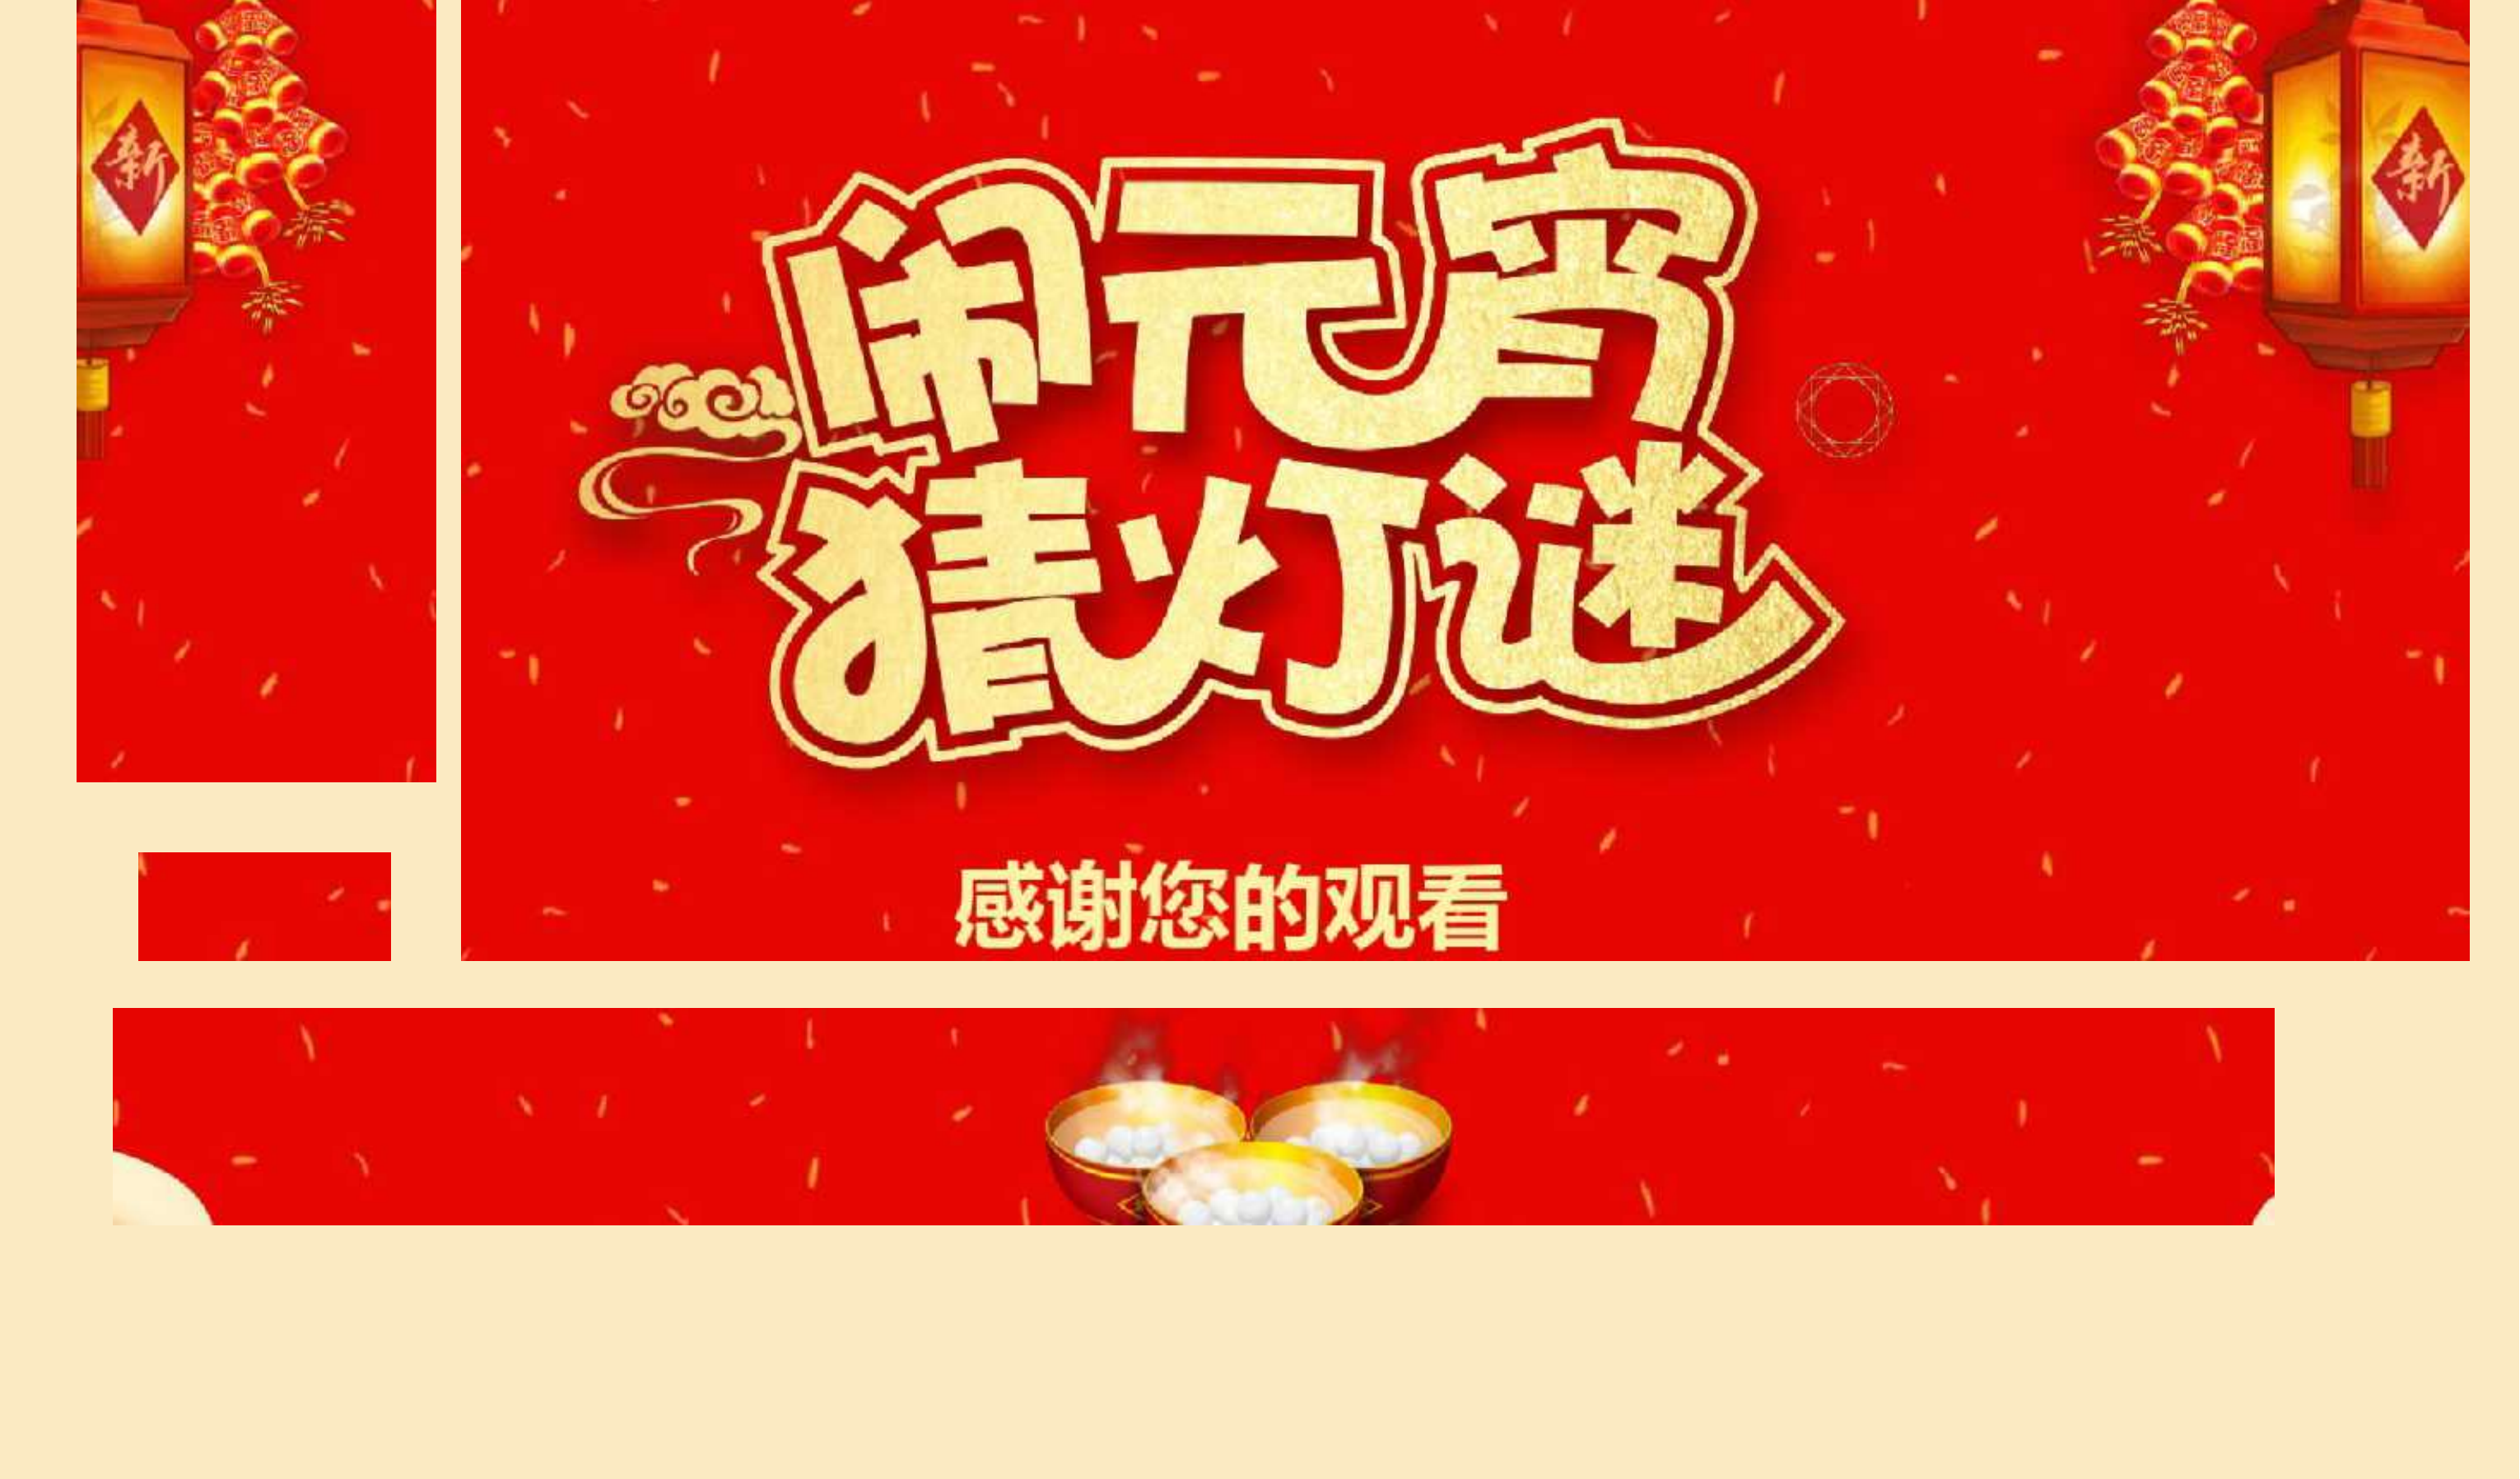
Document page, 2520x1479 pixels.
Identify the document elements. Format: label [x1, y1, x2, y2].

picture [113, 1008, 2275, 1225]
picture [138, 852, 392, 961]
picture [77, 0, 436, 783]
picture [461, 0, 2471, 961]
